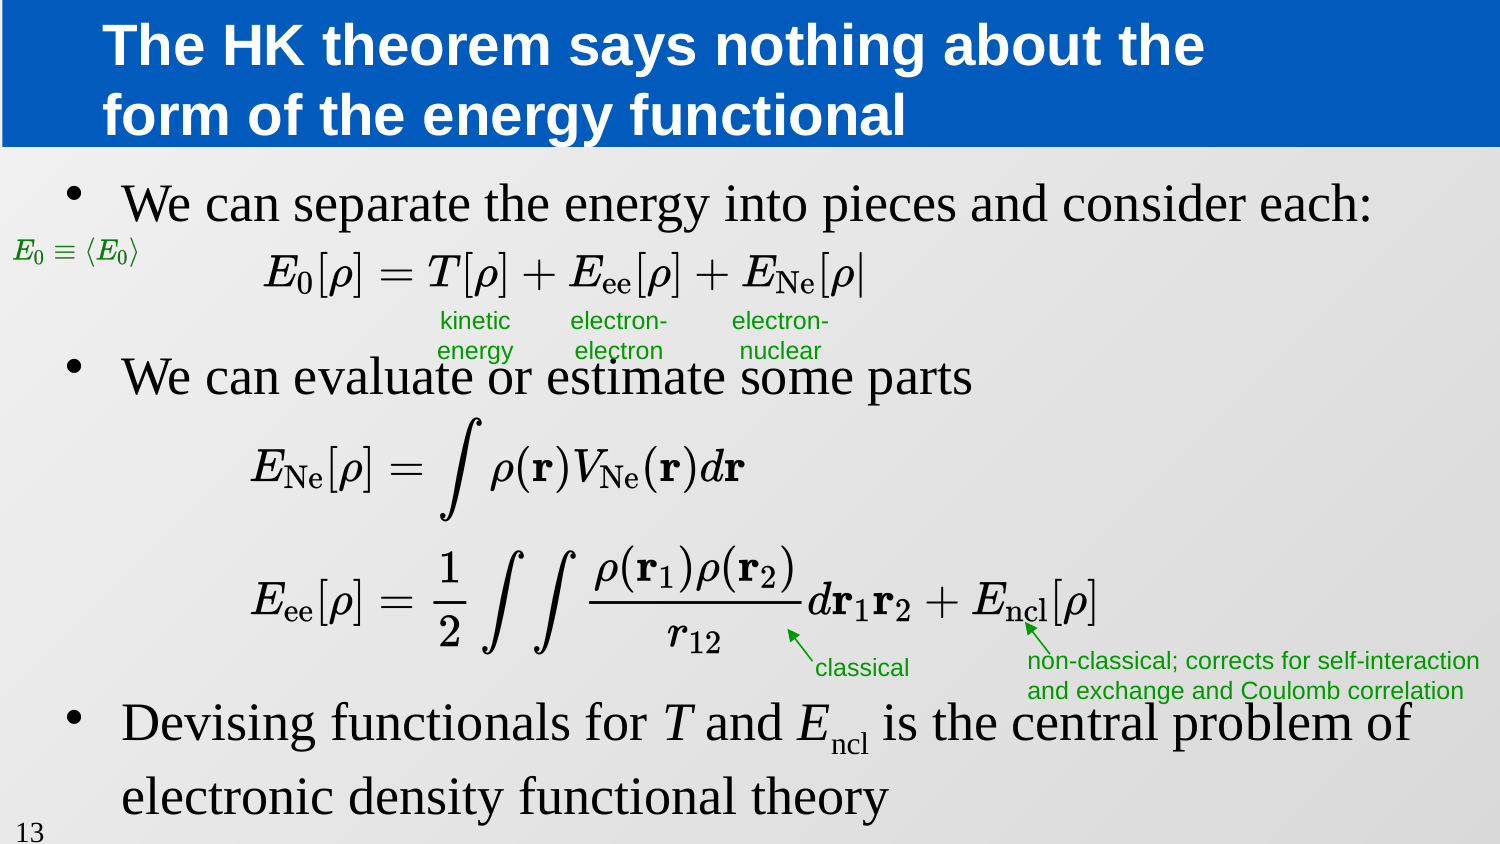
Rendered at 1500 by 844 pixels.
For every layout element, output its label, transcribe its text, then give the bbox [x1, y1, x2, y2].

picture [262, 245, 867, 299]
slide_number 13 [0, 806, 101, 844]
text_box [787, 628, 813, 662]
picture [249, 416, 746, 522]
text_box electron-nuclear [711, 306, 850, 372]
text_box non-classical; corrects for self-interaction and exchange and Coulomb correlation [1012, 636, 1500, 712]
title The HK theorem says nothing about the form of the energy functional [87, 0, 1363, 147]
picture [12, 233, 140, 267]
text_box electron-electron [549, 306, 689, 372]
text_box kinetic energy [413, 306, 538, 372]
list We can separate the energy into pieces and consider each: We can evaluate or estimate some parts Devising functionals for T and Encl is the central problem of electronic density functional theory [49, 159, 1488, 748]
text_box classical [774, 663, 950, 689]
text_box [1024, 621, 1051, 655]
picture [249, 545, 1101, 655]
